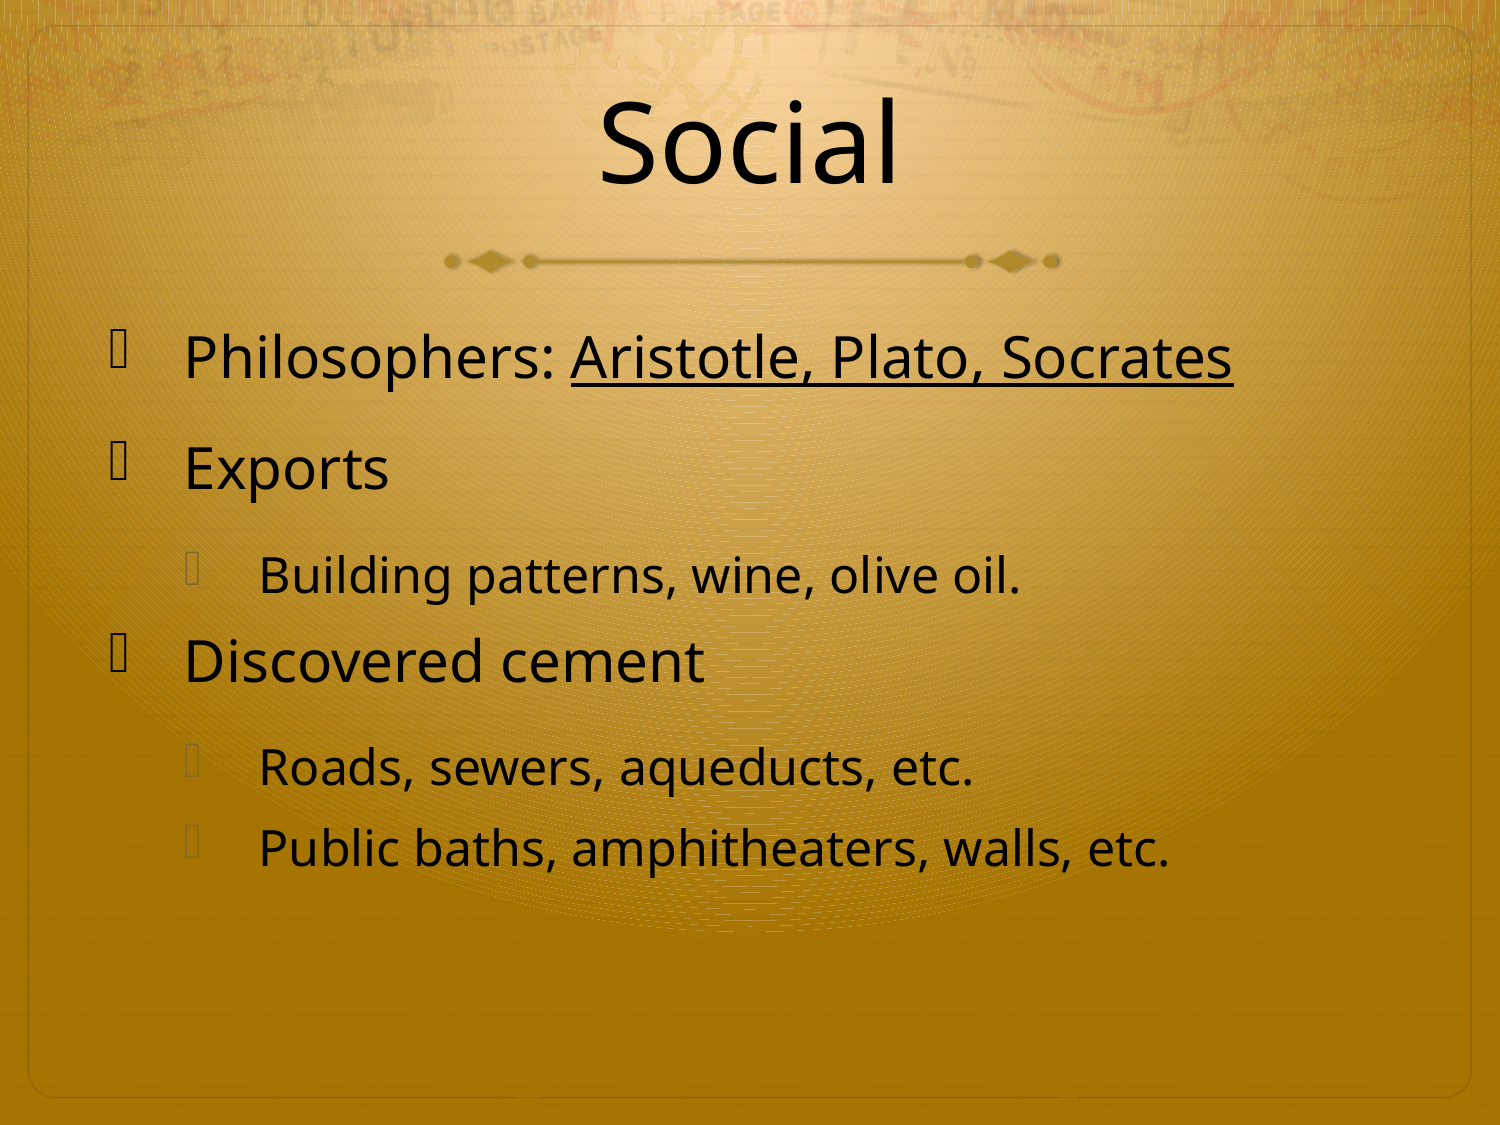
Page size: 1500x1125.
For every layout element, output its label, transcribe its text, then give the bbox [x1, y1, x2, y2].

title Social [93, 45, 1407, 233]
picture [0, 0, 1500, 1125]
list Philosophers: Aristotle, Plato, Socrates Exports Building patterns, wine, olive oil. Discovered cement Roads, sewers, aqueducts, etc. Public baths, amphitheaters, walls, etc. [93, 312, 1407, 988]
